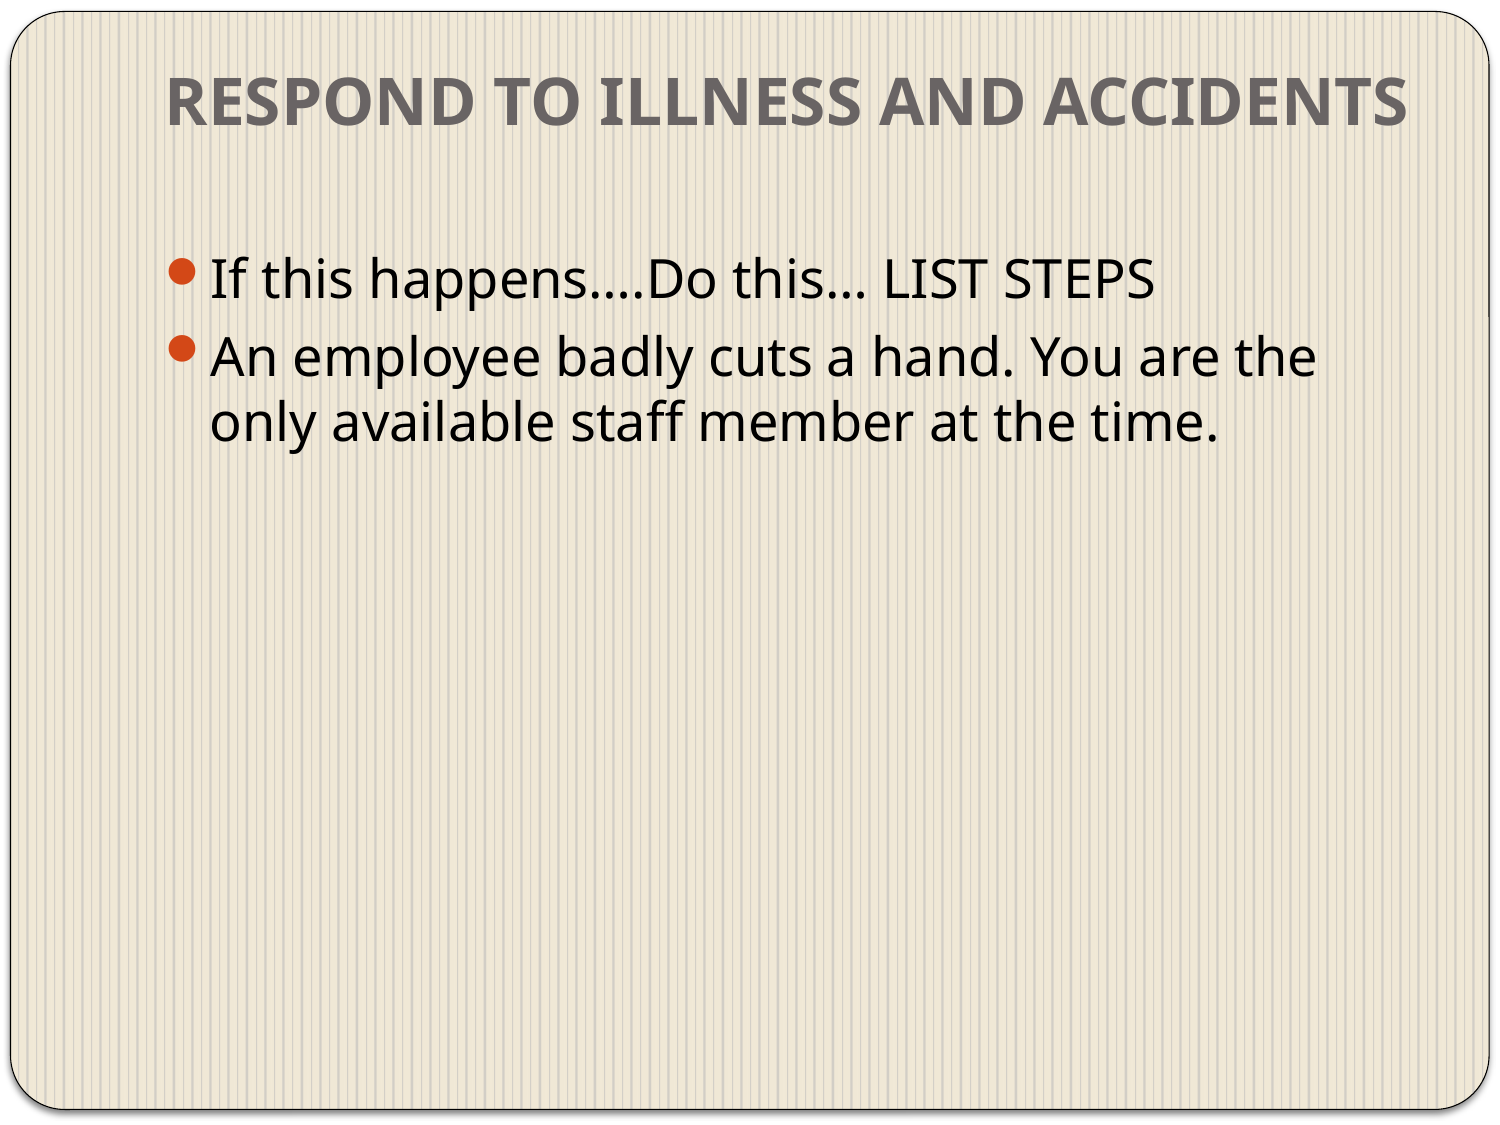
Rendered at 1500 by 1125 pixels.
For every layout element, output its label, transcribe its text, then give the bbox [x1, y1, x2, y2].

list If this happens….Do this… LIST STEPS An employee badly cuts a hand. You are the only available staff member at the time. [150, 237, 1425, 988]
title RESPOND TO ILLNESS AND ACCIDENTS [150, 45, 1425, 233]
